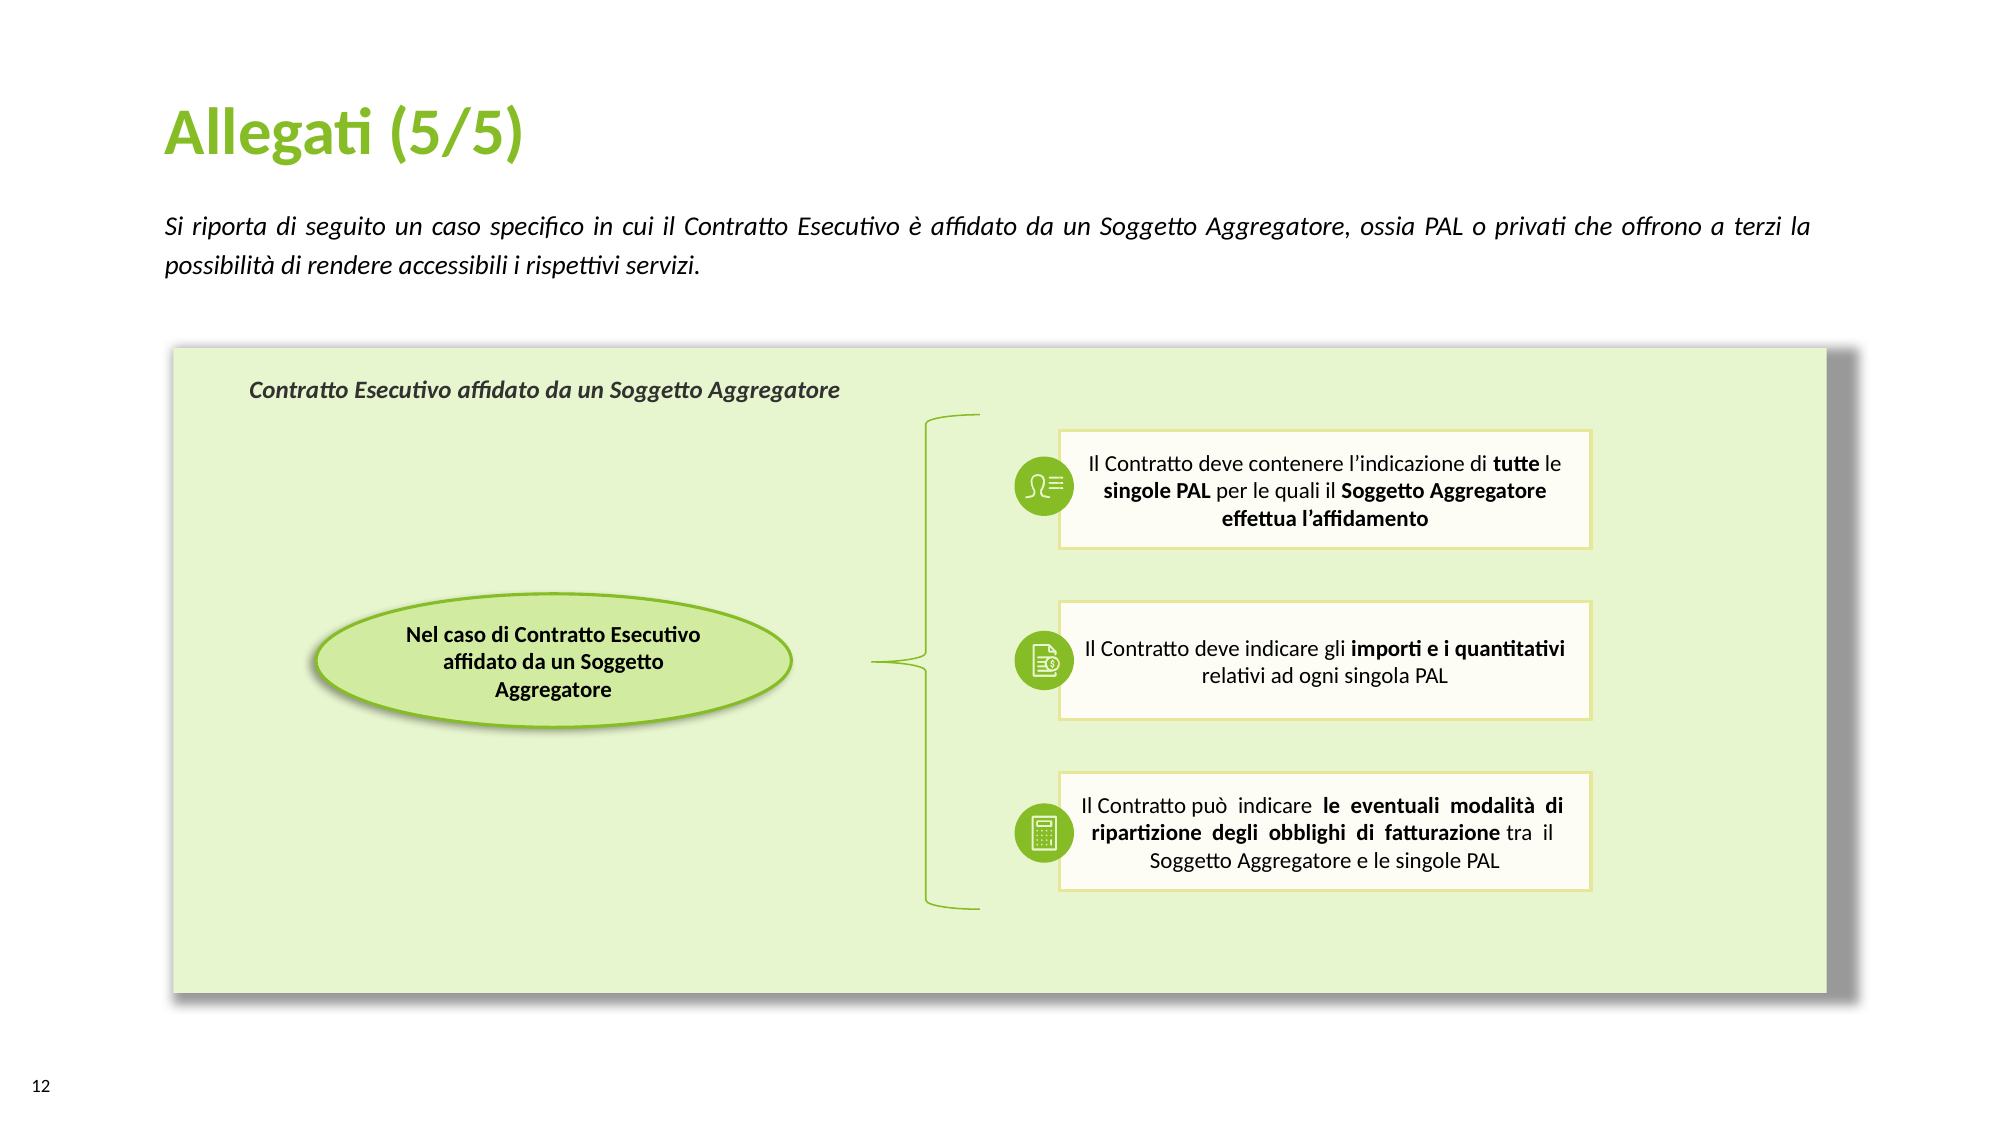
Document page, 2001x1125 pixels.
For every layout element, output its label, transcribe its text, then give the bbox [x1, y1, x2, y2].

text_box Il Contratto può indicare le eventuali modalità di ripartizione degli obblighi di fatturazione tra il Soggetto Aggregatore e le singole PAL [1059, 772, 1591, 891]
text_box [870, 413, 980, 910]
text_box Si riporta di seguito un caso specifico in cui il Contratto Esecutivo è affidato da un Soggetto Aggregatore, ossia PAL o privati che offrono a terzi la possibilità di rendere accessibili i rispettivi servizi. [149, 194, 1827, 291]
text_box Il Contratto deve contenere l’indicazione di tutte le singole PAL per le quali il Soggetto Aggregatore effettua l’affidamento [1059, 430, 1591, 549]
text_box [1014, 456, 1074, 516]
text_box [1014, 803, 1075, 863]
text_box Allegati (5/5) [150, 45, 1844, 175]
text_box Contratto Esecutivo affidato da un Soggetto Aggregatore [249, 373, 858, 404]
text_box Nel caso di Contratto Esecutivo affidato da un Soggetto Aggregatore [315, 593, 792, 728]
text_box Il Contratto deve indicare gli importi e i quantitativi relativi ad ogni singola PAL [1059, 601, 1591, 720]
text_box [1014, 630, 1075, 691]
text_box [173, 348, 1827, 993]
